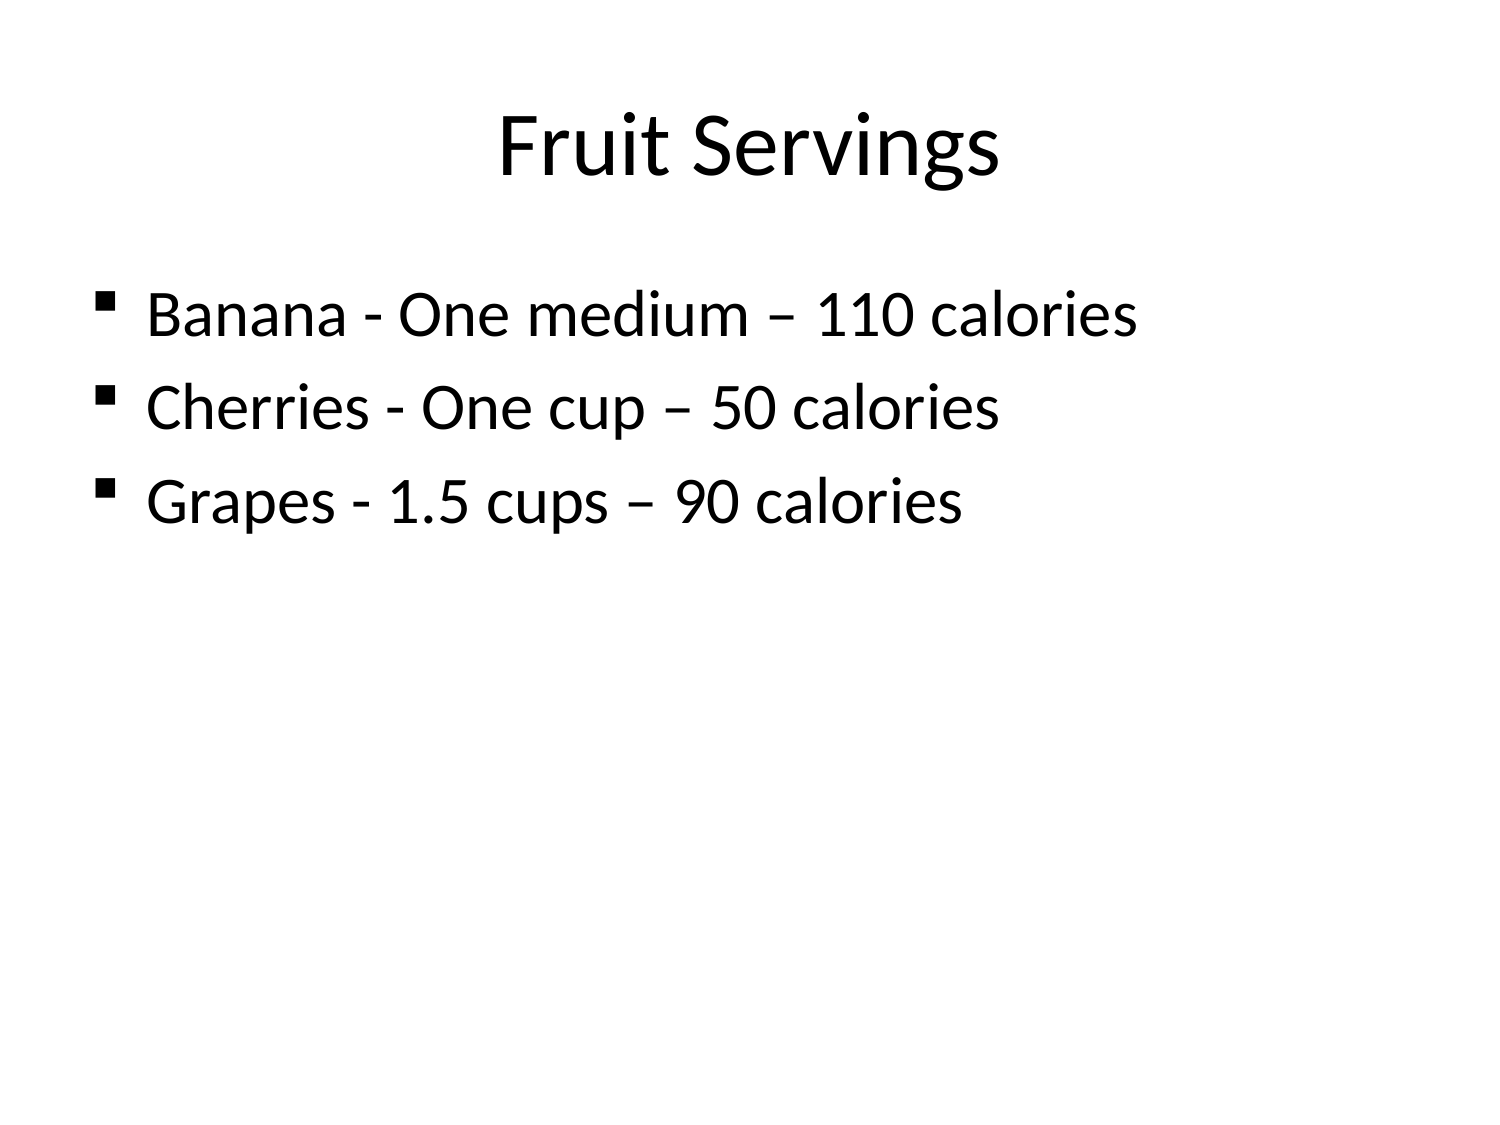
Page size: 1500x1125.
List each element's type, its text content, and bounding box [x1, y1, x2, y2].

title Fruit Servings [75, 45, 1425, 233]
list Banana - One medium – 110 calories Cherries - One cup – 50 calories Grapes - 1.5 cups – 90 calories [75, 262, 1425, 1005]
